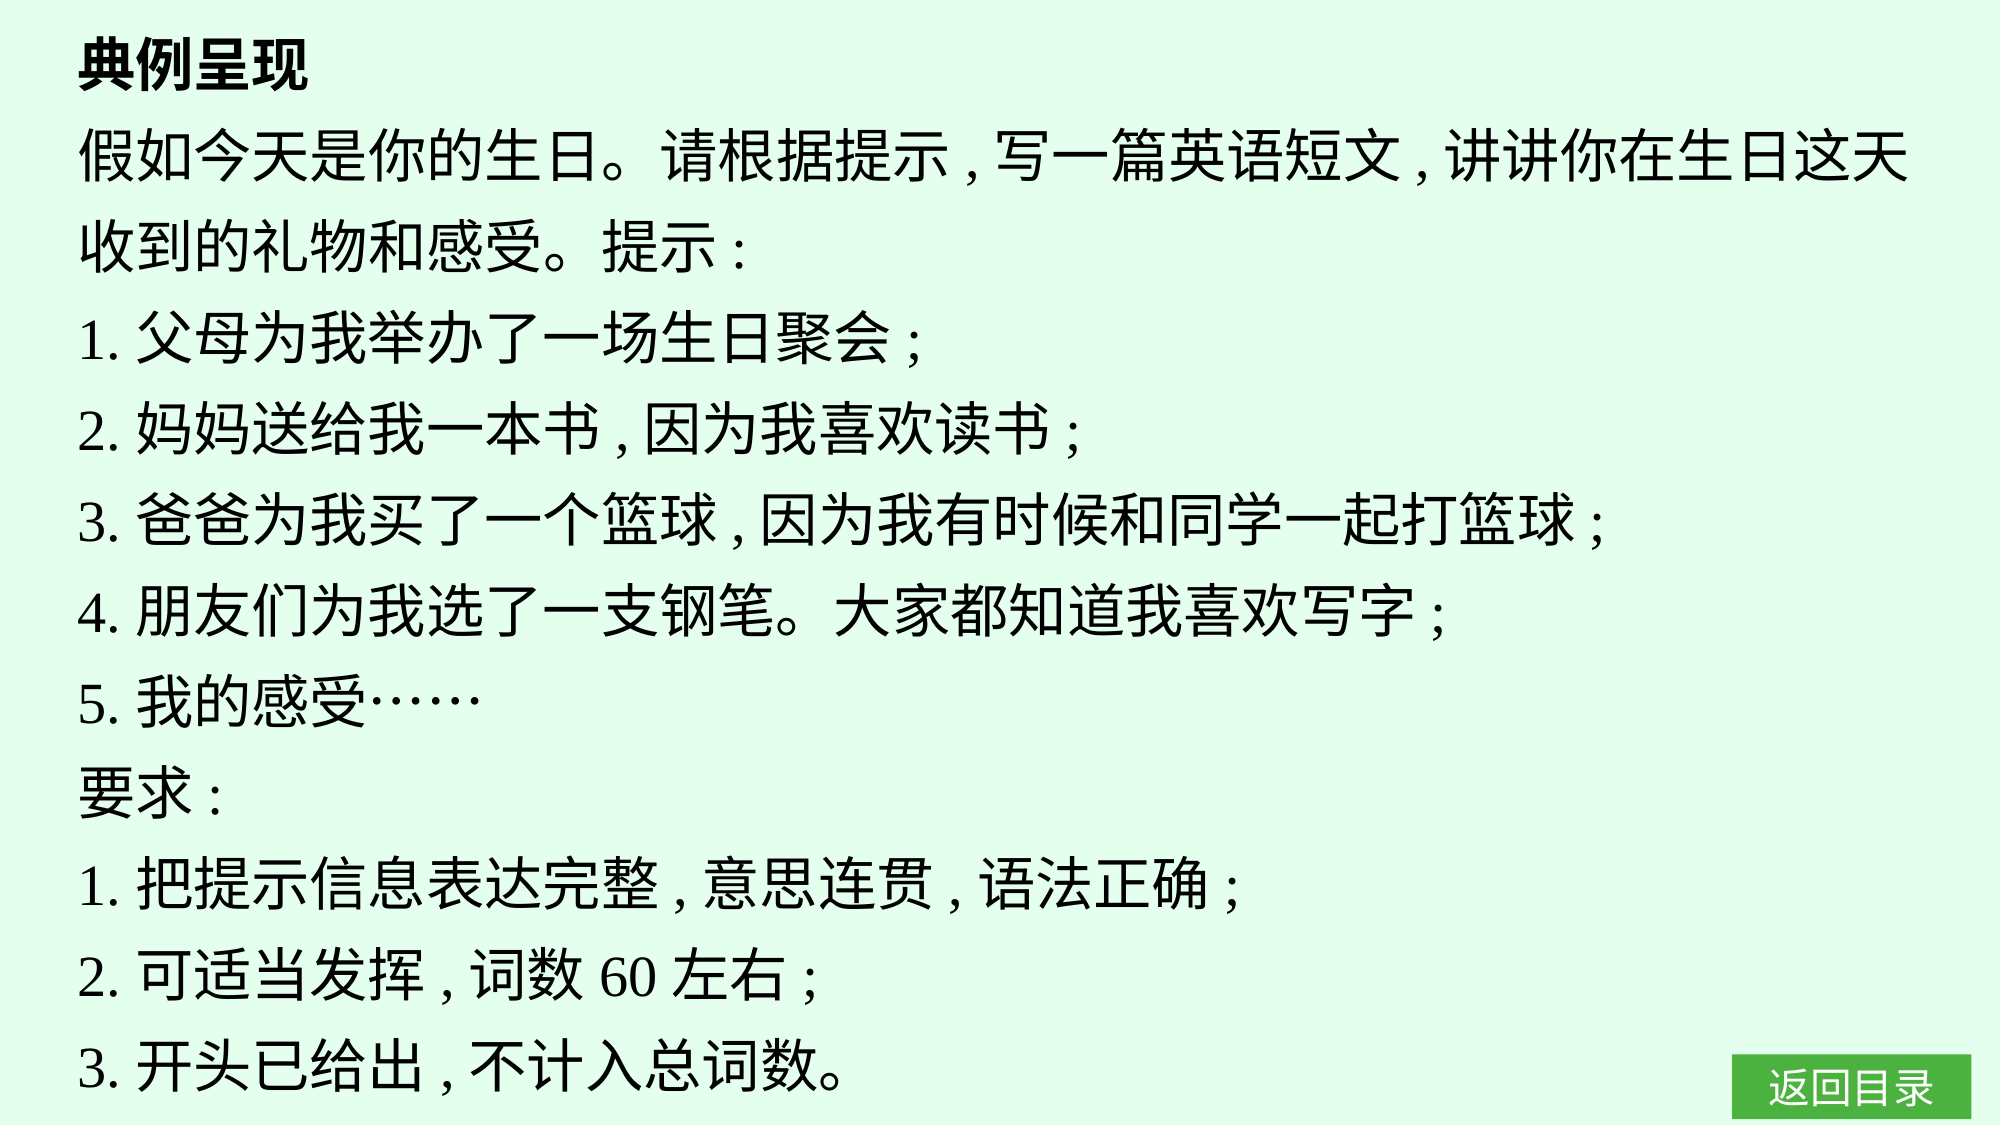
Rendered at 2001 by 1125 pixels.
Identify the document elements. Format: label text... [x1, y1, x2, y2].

text_box 典例呈现 假如今天是你的生日。请根据提示,写一篇英语短文,讲讲你在生日这天收到的礼物和感受。提示: 1.父母为我举办了一场生日聚会; 2.妈妈送给我一本书,因为我喜欢读书; 3.爸爸为我买了一个篮球,因为我有时候和同学一起打篮球; 4.朋友们为我选了一支钢笔。大家都知道我喜欢写字; 5.我的感受…… 要求: 1.把提示信息表达完整,意思连贯,语法正确; 2.可适当发挥,词数60左右; 3.开头已给出,不计入总词数。 [62, 0, 1938, 1106]
